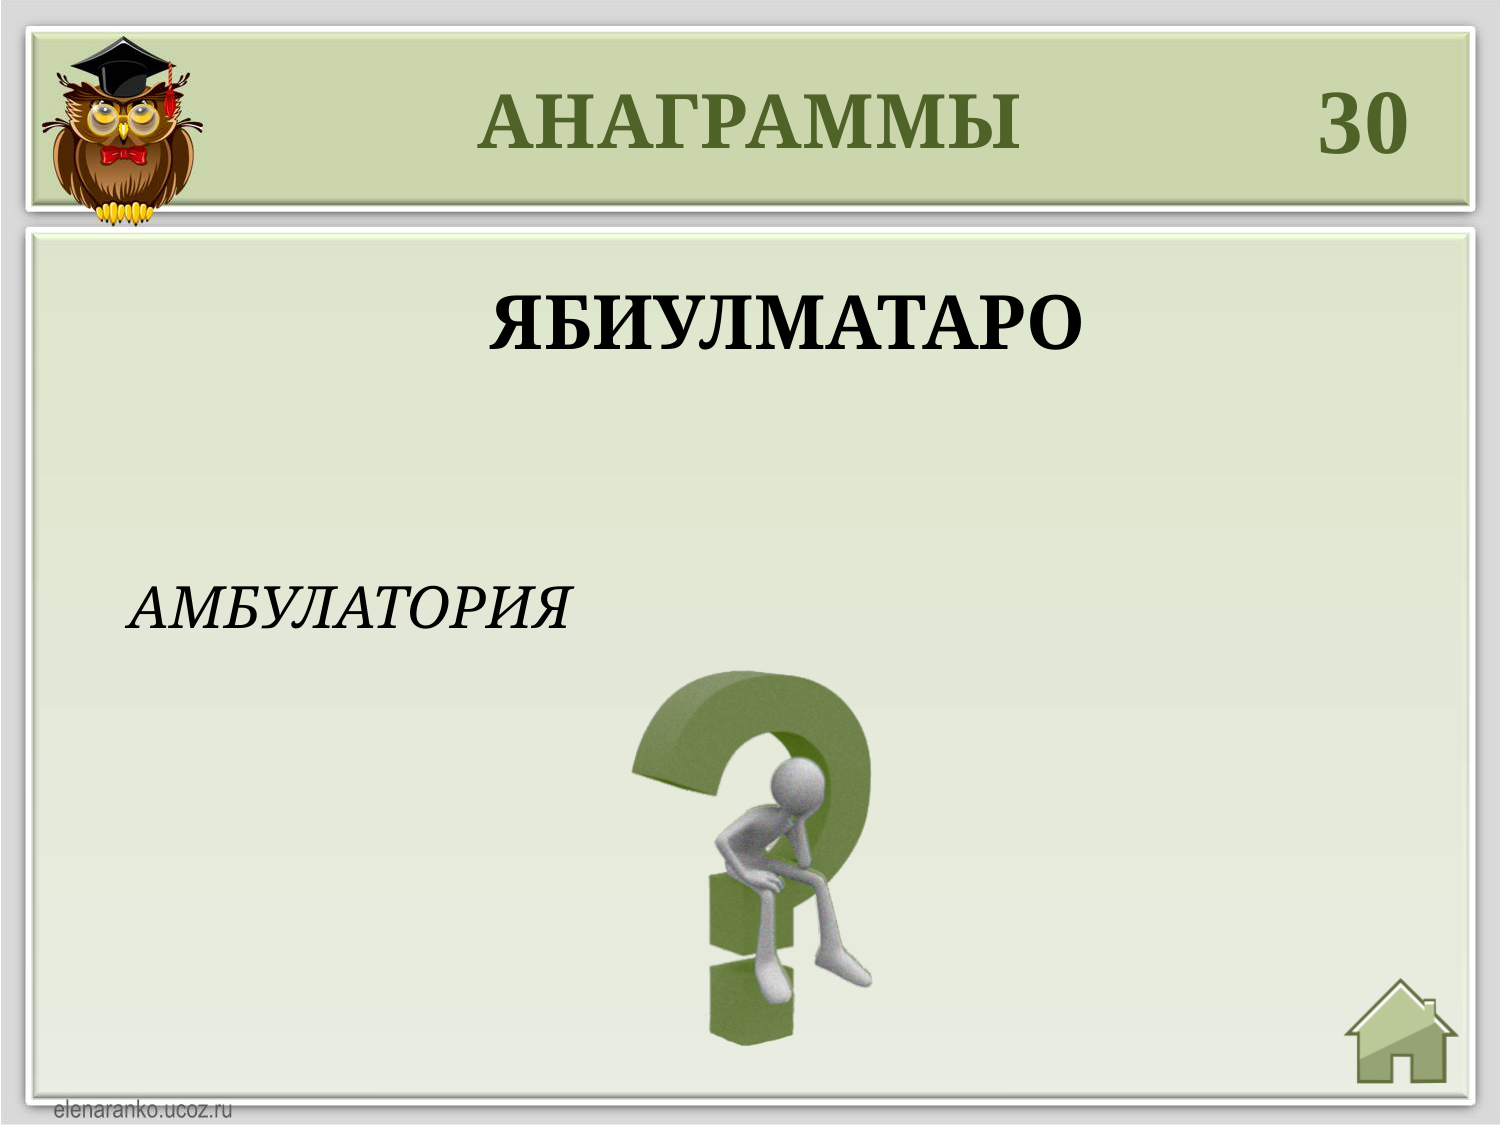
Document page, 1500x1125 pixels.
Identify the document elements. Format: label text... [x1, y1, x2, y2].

text_box АМБУЛАТОРИЯ [53, 562, 1447, 648]
text_box ЯБИУЛМАТАРО [53, 267, 1447, 372]
text_box 30 [1281, 54, 1447, 180]
picture [0, 0, 1500, 1125]
text_box АНАГРАММЫ [218, 66, 1281, 172]
